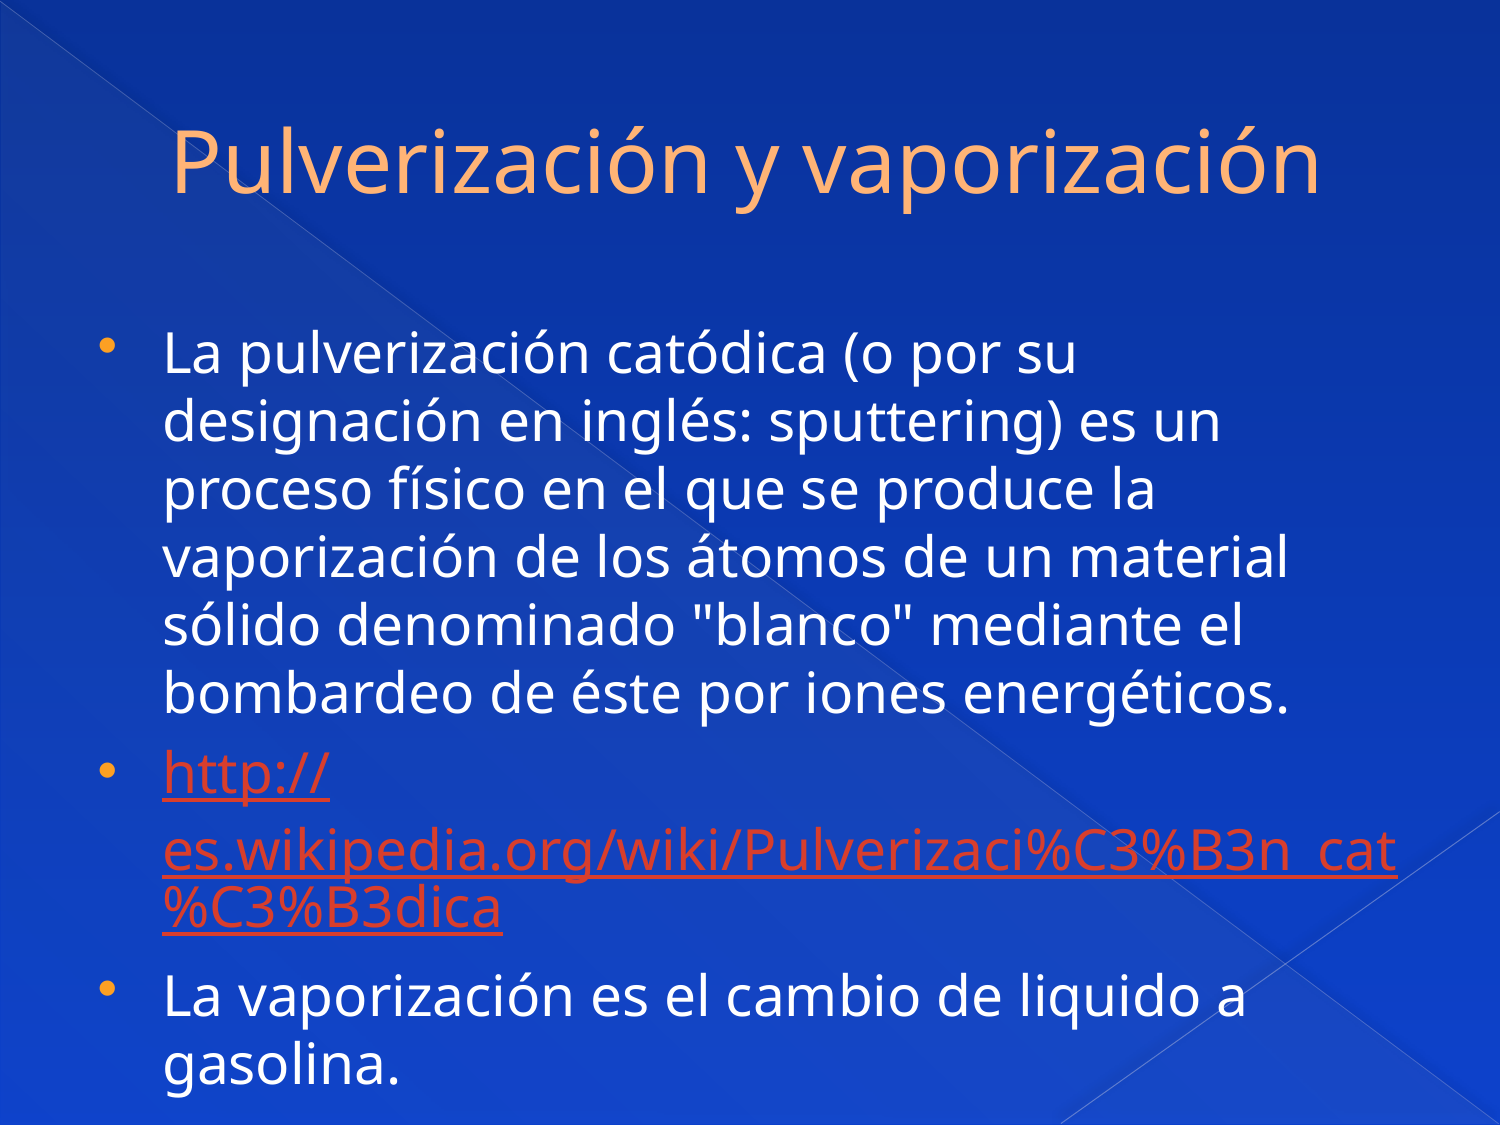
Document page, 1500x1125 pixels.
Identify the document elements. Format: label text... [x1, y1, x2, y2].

list La pulverización catódica (o por su designación en inglés: sputtering) es un proceso físico en el que se produce la vaporización de los átomos de un material sólido denominado "blanco" mediante el bombardeo de éste por iones energéticos. http://es.wikipedia.org/wiki/Pulverizaci%C3%B3n_cat%C3%B3dica La vaporización es el cambio de liquido a gasolina. [75, 308, 1425, 1059]
title Pulverización y vaporización [75, 43, 1425, 274]
